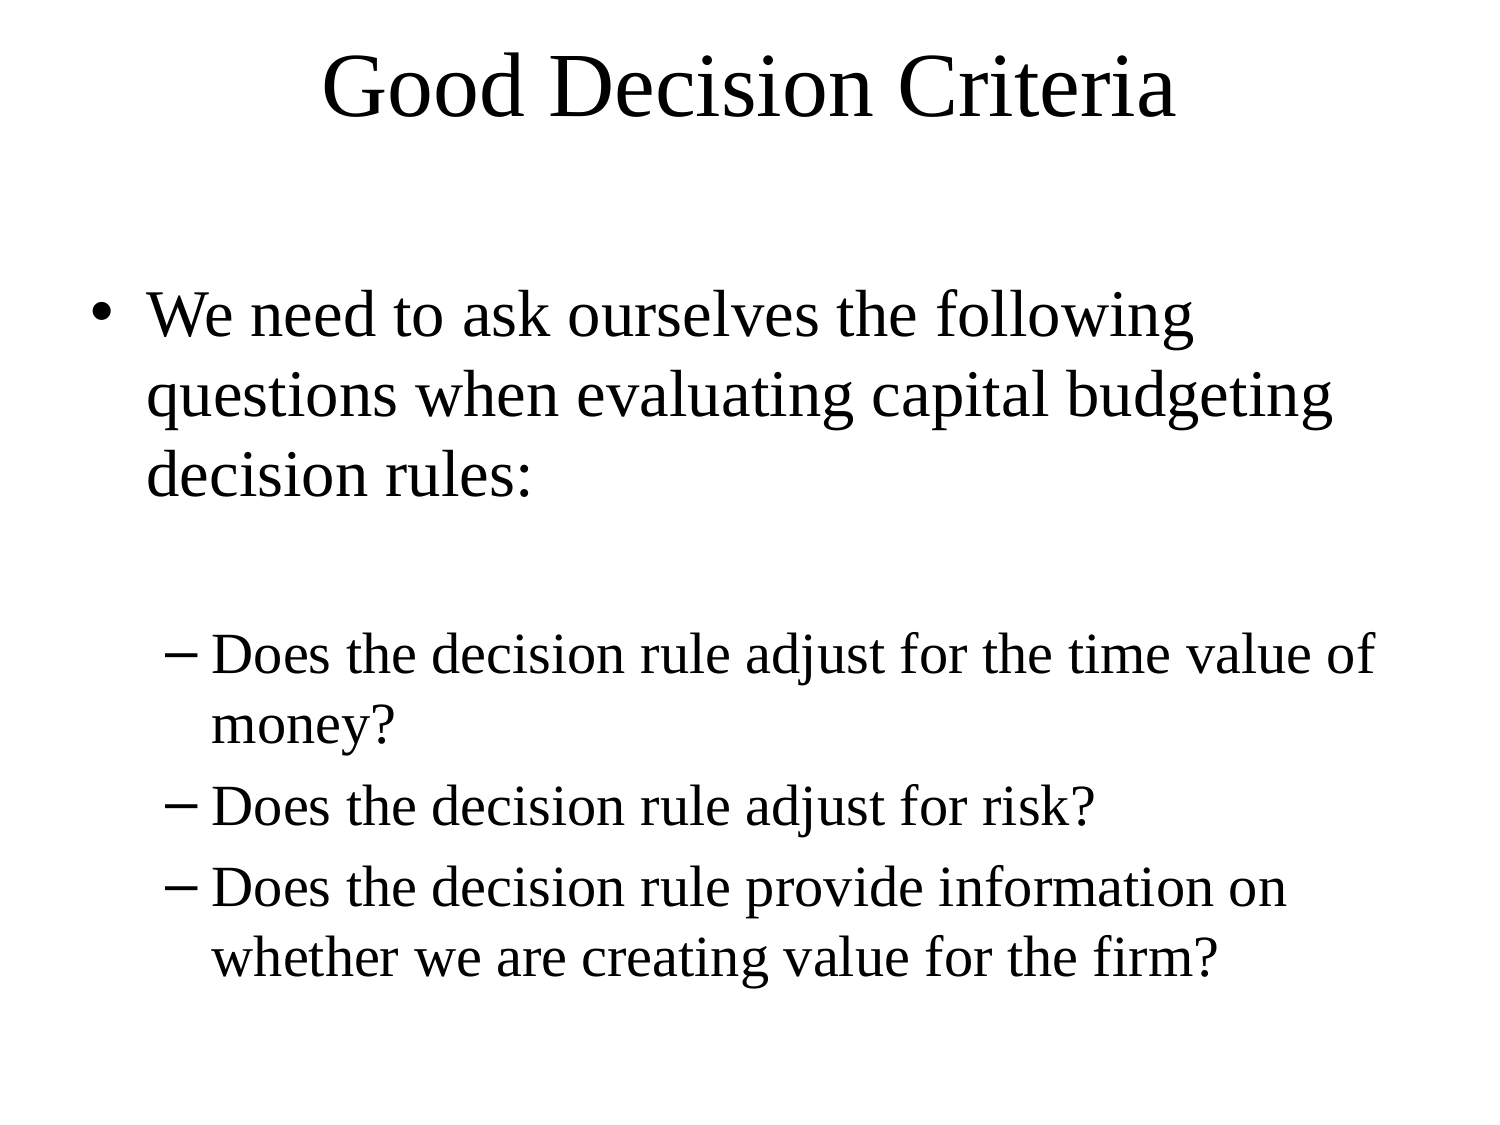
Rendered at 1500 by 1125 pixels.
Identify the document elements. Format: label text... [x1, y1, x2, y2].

title Good Decision Criteria [75, 3, 1425, 157]
list We need to ask ourselves the following questions when evaluating capital budgeting decision rules: Does the decision rule adjust for the time value of money? Does the decision rule adjust for risk? Does the decision rule provide information on whether we are creating value for the firm? [75, 262, 1425, 1005]
